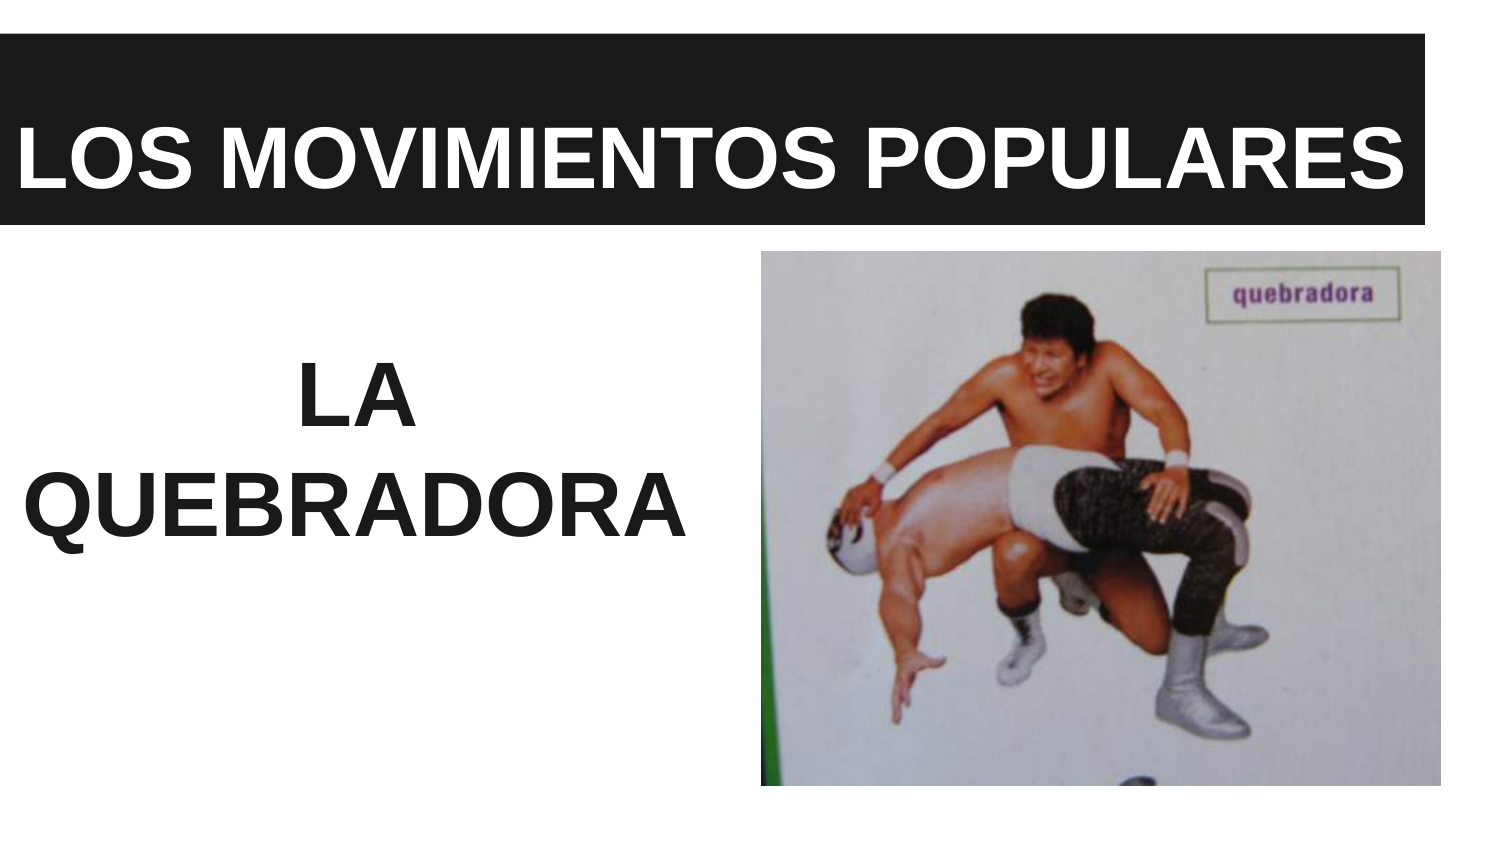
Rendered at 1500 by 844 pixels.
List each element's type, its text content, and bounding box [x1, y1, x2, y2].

list LA QUEBRADORA [0, 320, 713, 717]
picture [761, 251, 1441, 786]
title LOS MOVIMIENTOS POPULARES [0, 33, 1425, 221]
